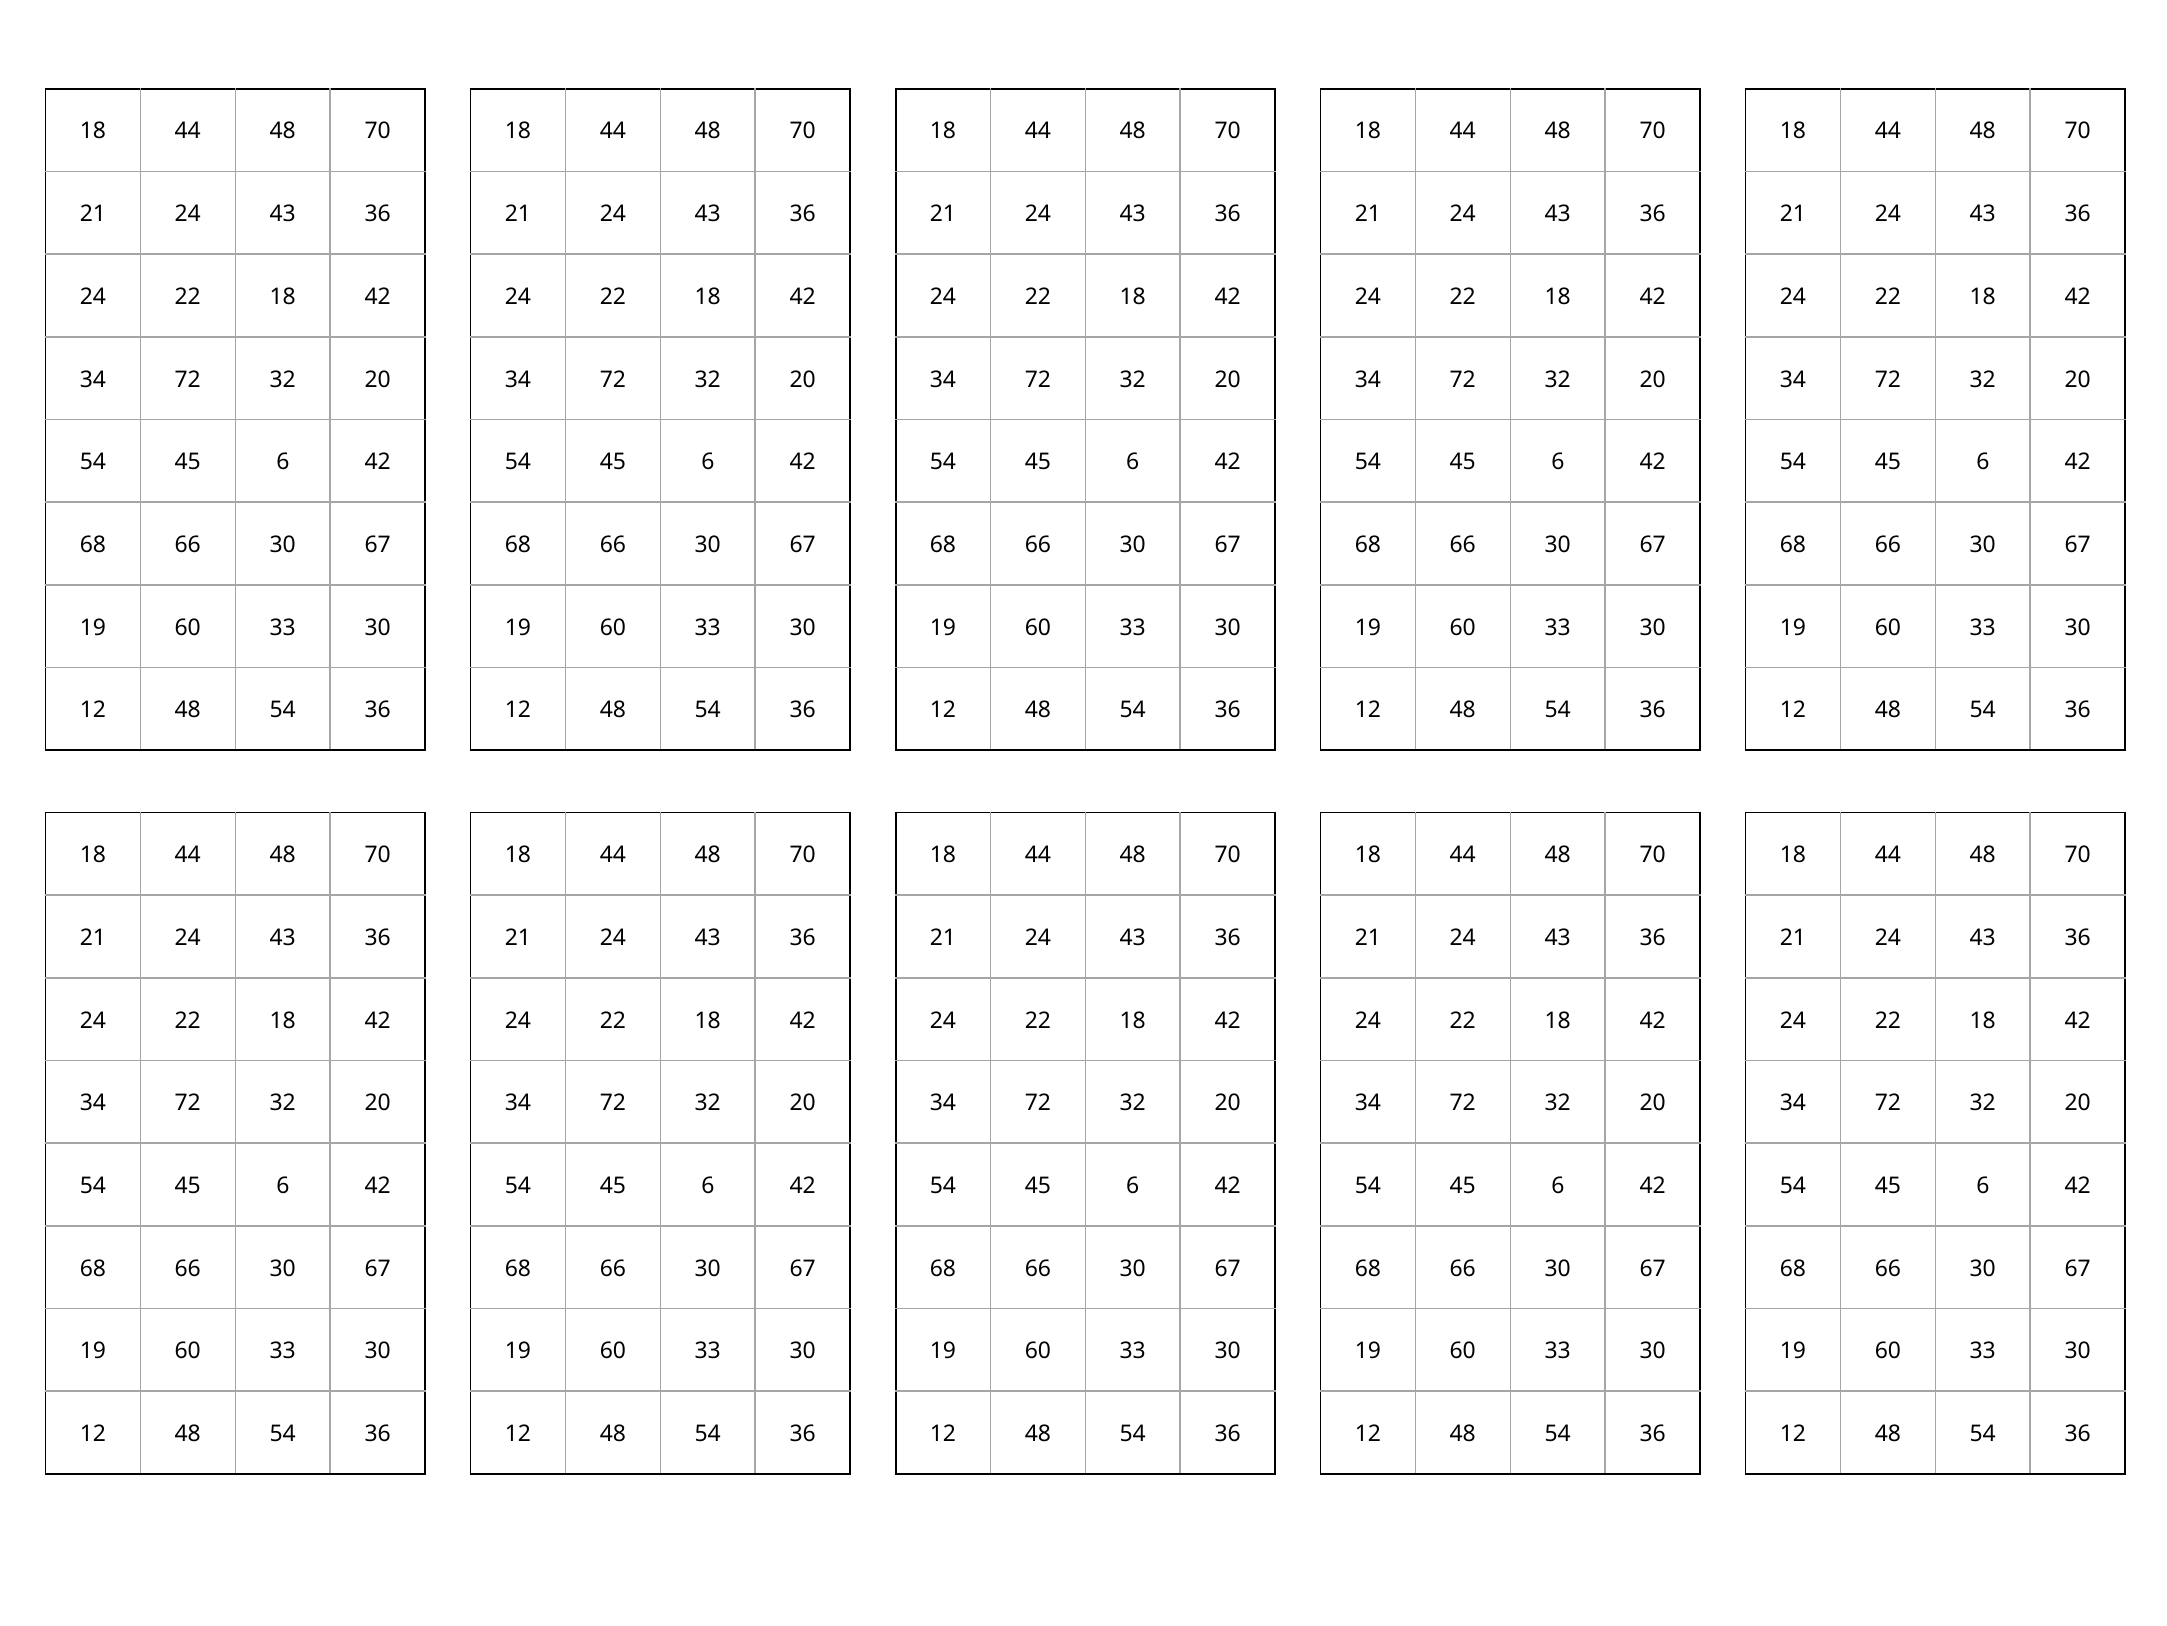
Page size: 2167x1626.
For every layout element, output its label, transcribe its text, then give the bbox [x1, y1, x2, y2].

table_cell 18 [236, 979, 329, 1060]
table_cell 36 [756, 172, 849, 253]
table_cell 6 [1936, 1144, 2029, 1225]
table_cell 20 [1606, 1061, 1699, 1142]
table_header 48 [1511, 813, 1604, 894]
table_cell 19 [1321, 1309, 1415, 1390]
table_cell 24 [566, 172, 660, 253]
table_cell 45 [991, 420, 1085, 501]
table_cell 42 [1181, 979, 1274, 1060]
table_cell 21 [1746, 172, 1840, 253]
table_cell 33 [661, 586, 754, 667]
table_cell 72 [991, 1061, 1085, 1142]
table_header 70 [1606, 90, 1699, 171]
table_cell 6 [236, 420, 329, 501]
table_cell 60 [1416, 586, 1510, 667]
table_cell 24 [471, 979, 565, 1060]
table_cell 32 [1086, 1061, 1179, 1142]
table_header 70 [2031, 813, 2124, 894]
table_header 70 [1181, 813, 1274, 894]
table_cell 6 [1936, 420, 2029, 501]
table_cell 43 [236, 172, 329, 253]
table_cell 18 [661, 255, 754, 336]
table_cell 72 [141, 338, 235, 419]
table_cell 33 [236, 586, 329, 667]
table_cell 32 [1936, 1061, 2029, 1142]
table_cell 54 [661, 1392, 754, 1473]
table_cell 12 [471, 668, 565, 749]
table_cell 24 [471, 255, 565, 336]
table_cell 45 [566, 1144, 660, 1225]
table_cell 54 [661, 668, 754, 749]
table_cell 20 [2031, 1061, 2124, 1142]
table_cell 21 [1321, 896, 1415, 977]
table_cell 22 [141, 979, 235, 1060]
table_cell 33 [236, 1309, 329, 1390]
table_cell 54 [1321, 420, 1415, 501]
table_cell 68 [471, 503, 565, 584]
table_cell 24 [1321, 255, 1415, 336]
table_cell 67 [331, 503, 424, 584]
table_cell 43 [1086, 896, 1179, 977]
table_cell 21 [471, 896, 565, 977]
table_cell 34 [46, 338, 140, 419]
table_cell 68 [897, 503, 990, 584]
table_cell 68 [1321, 1227, 1415, 1308]
table_cell 30 [1181, 586, 1274, 667]
table_cell 36 [2031, 896, 2124, 977]
table_cell 30 [1086, 503, 1179, 584]
table_cell 34 [471, 1061, 565, 1142]
table_cell 24 [1746, 979, 1840, 1060]
table_cell 36 [331, 896, 424, 977]
table_header 48 [1936, 813, 2029, 894]
table_cell 36 [1181, 172, 1274, 253]
table_cell 36 [1181, 1392, 1274, 1473]
table_cell 34 [1746, 338, 1840, 419]
table_cell 54 [1746, 420, 1840, 501]
table_header 48 [1086, 813, 1179, 894]
table_cell 45 [1841, 420, 1935, 501]
table_header 44 [1416, 813, 1510, 894]
table_cell 43 [1936, 896, 2029, 977]
table_header 18 [471, 90, 565, 171]
table_cell 22 [991, 979, 1085, 1060]
table_cell 19 [46, 1309, 140, 1390]
table_cell 54 [1511, 1392, 1604, 1473]
table_cell 24 [1416, 896, 1510, 977]
table_cell 30 [1606, 586, 1699, 667]
table_cell 19 [46, 586, 140, 667]
table_cell 18 [1936, 979, 2029, 1060]
table_cell 18 [1511, 255, 1604, 336]
table_cell 67 [2031, 503, 2124, 584]
table_cell 33 [1511, 1309, 1604, 1390]
table_cell 42 [756, 255, 849, 336]
table_cell 24 [1416, 172, 1510, 253]
table_cell 6 [1086, 1144, 1179, 1225]
table_cell 48 [991, 668, 1085, 749]
table_cell 22 [1841, 255, 1935, 336]
table_cell 30 [1086, 1227, 1179, 1308]
table_cell 67 [1181, 503, 1274, 584]
table_cell 32 [1086, 338, 1179, 419]
table_cell 60 [1841, 586, 1935, 667]
table_cell 68 [46, 1227, 140, 1308]
table_cell 60 [1416, 1309, 1510, 1390]
table_cell 30 [1936, 503, 2029, 584]
table_cell 36 [1181, 896, 1274, 977]
table_cell 24 [991, 896, 1085, 977]
table_cell 54 [897, 420, 990, 501]
table_cell 54 [1511, 668, 1604, 749]
table_cell 21 [897, 896, 990, 977]
table_cell 54 [1746, 1144, 1840, 1225]
table_cell 54 [1086, 1392, 1179, 1473]
table_cell 30 [756, 1309, 849, 1390]
table_cell 60 [991, 1309, 1085, 1390]
table_cell 43 [661, 896, 754, 977]
table_cell 34 [1321, 1061, 1415, 1142]
table_header 18 [1746, 90, 1840, 171]
table_cell 68 [46, 503, 140, 584]
table_cell 54 [897, 1144, 990, 1225]
table_cell 42 [2031, 420, 2124, 501]
table_cell 21 [46, 896, 140, 977]
table_cell 19 [1746, 1309, 1840, 1390]
table_cell 54 [236, 668, 329, 749]
table_cell 19 [471, 586, 565, 667]
table_cell 48 [991, 1392, 1085, 1473]
table_cell 18 [1086, 255, 1179, 336]
table_cell 48 [1841, 1392, 1935, 1473]
table_cell 54 [1936, 1392, 2029, 1473]
table_cell 18 [1511, 979, 1604, 1060]
table_header 18 [46, 90, 140, 171]
table_cell 42 [2031, 255, 2124, 336]
table_cell 20 [331, 1061, 424, 1142]
table_header 44 [141, 813, 235, 894]
table_cell 36 [756, 668, 849, 749]
table_cell 32 [661, 1061, 754, 1142]
table_cell 36 [1181, 668, 1274, 749]
table_cell 24 [141, 172, 235, 253]
table_cell 45 [566, 420, 660, 501]
table_cell 19 [471, 1309, 565, 1390]
table_header 44 [1416, 90, 1510, 171]
table_cell 72 [1841, 1061, 1935, 1142]
table_cell 24 [1321, 979, 1415, 1060]
table_header 48 [1086, 90, 1179, 171]
table_cell 42 [2031, 1144, 2124, 1225]
table_cell 12 [1321, 668, 1415, 749]
table_cell 43 [1511, 896, 1604, 977]
table_cell 67 [2031, 1227, 2124, 1308]
table_cell 30 [661, 1227, 754, 1308]
table_header 48 [661, 90, 754, 171]
table_header 44 [991, 813, 1085, 894]
table_cell 32 [236, 338, 329, 419]
table_cell 42 [756, 979, 849, 1060]
table_cell 18 [236, 255, 329, 336]
table_cell 68 [1746, 503, 1840, 584]
table_cell 33 [1086, 586, 1179, 667]
table_cell 48 [1841, 668, 1935, 749]
table_cell 68 [471, 1227, 565, 1308]
table_cell 24 [1746, 255, 1840, 336]
table_cell 72 [1841, 338, 1935, 419]
table_cell 24 [1841, 172, 1935, 253]
table_cell 42 [756, 1144, 849, 1225]
table_cell 45 [1841, 1144, 1935, 1225]
table_cell 45 [141, 1144, 235, 1225]
table_header 48 [236, 90, 329, 171]
table_header 18 [897, 813, 990, 894]
table_cell 30 [1511, 1227, 1604, 1308]
table_cell 6 [1511, 1144, 1604, 1225]
table_cell 66 [1416, 503, 1510, 584]
table_cell 20 [756, 1061, 849, 1142]
table_cell 12 [46, 668, 140, 749]
table_cell 33 [1936, 586, 2029, 667]
table_cell 42 [1606, 255, 1699, 336]
table_cell 12 [1746, 1392, 1840, 1473]
table_header 48 [236, 813, 329, 894]
table_cell 54 [1936, 668, 2029, 749]
table_cell 20 [331, 338, 424, 419]
table_cell 30 [236, 503, 329, 584]
table_cell 21 [46, 172, 140, 253]
table_cell 67 [756, 503, 849, 584]
table_cell 67 [756, 1227, 849, 1308]
table_cell 66 [1841, 1227, 1935, 1308]
table_cell 24 [991, 172, 1085, 253]
table_header 18 [471, 813, 565, 894]
table_cell 60 [141, 586, 235, 667]
table_cell 45 [1416, 420, 1510, 501]
table_cell 60 [991, 586, 1085, 667]
table_cell 30 [756, 586, 849, 667]
table_cell 12 [897, 1392, 990, 1473]
table_cell 21 [1746, 896, 1840, 977]
table_cell 34 [46, 1061, 140, 1142]
table_cell 54 [236, 1392, 329, 1473]
table_cell 24 [1841, 896, 1935, 977]
table_cell 36 [1606, 172, 1699, 253]
table_cell 36 [331, 172, 424, 253]
table_cell 30 [661, 503, 754, 584]
table_cell 68 [897, 1227, 990, 1308]
table_cell 36 [1606, 1392, 1699, 1473]
table_cell 22 [1416, 979, 1510, 1060]
table_cell 42 [1606, 1144, 1699, 1225]
table_cell 6 [236, 1144, 329, 1225]
table_cell 21 [897, 172, 990, 253]
table_cell 42 [331, 420, 424, 501]
table_cell 43 [1511, 172, 1604, 253]
table_cell 36 [331, 1392, 424, 1473]
table_header 70 [756, 90, 849, 171]
table_cell 48 [141, 668, 235, 749]
table_cell 20 [1181, 338, 1274, 419]
table_header 44 [566, 813, 660, 894]
table_cell 34 [897, 338, 990, 419]
table_cell 54 [1321, 1144, 1415, 1225]
table_header 70 [756, 813, 849, 894]
table_cell 54 [471, 420, 565, 501]
table_cell 18 [661, 979, 754, 1060]
table_cell 42 [331, 255, 424, 336]
table_cell 54 [46, 420, 140, 501]
table_cell 48 [1416, 1392, 1510, 1473]
table_cell 30 [331, 1309, 424, 1390]
table_cell 67 [1181, 1227, 1274, 1308]
table_cell 24 [566, 896, 660, 977]
table_cell 60 [566, 586, 660, 667]
table_cell 68 [1321, 503, 1415, 584]
table_cell 12 [471, 1392, 565, 1473]
table_cell 30 [331, 586, 424, 667]
table_cell 6 [661, 420, 754, 501]
table_cell 72 [991, 338, 1085, 419]
table_cell 43 [661, 172, 754, 253]
table_cell 33 [1511, 586, 1604, 667]
table_header 18 [897, 90, 990, 171]
table_cell 22 [991, 255, 1085, 336]
table_header 44 [1841, 90, 1935, 171]
table_cell 24 [141, 896, 235, 977]
table_cell 66 [991, 503, 1085, 584]
table_cell 45 [141, 420, 235, 501]
table_cell 36 [2031, 172, 2124, 253]
table_cell 48 [141, 1392, 235, 1473]
table_cell 43 [1936, 172, 2029, 253]
table_cell 54 [1086, 668, 1179, 749]
table_cell 22 [566, 255, 660, 336]
table_cell 34 [897, 1061, 990, 1142]
table_cell 22 [1416, 255, 1510, 336]
table_cell 42 [1606, 979, 1699, 1060]
table_cell 60 [1841, 1309, 1935, 1390]
table_cell 22 [1841, 979, 1935, 1060]
table_cell 48 [566, 1392, 660, 1473]
table_cell 6 [1086, 420, 1179, 501]
table_cell 12 [1746, 668, 1840, 749]
table_cell 22 [141, 255, 235, 336]
table_cell 30 [1606, 1309, 1699, 1390]
table_cell 32 [1936, 338, 2029, 419]
table_cell 33 [661, 1309, 754, 1390]
table_cell 72 [1416, 338, 1510, 419]
table_cell 36 [756, 1392, 849, 1473]
table_cell 20 [1606, 338, 1699, 419]
table_cell 32 [1511, 1061, 1604, 1142]
table_header 48 [1936, 90, 2029, 171]
table_cell 48 [566, 668, 660, 749]
table_cell 36 [1606, 668, 1699, 749]
table_cell 30 [1511, 503, 1604, 584]
table_cell 24 [897, 255, 990, 336]
table_header 48 [1511, 90, 1604, 171]
table_header 44 [1841, 813, 1935, 894]
table_header 70 [1606, 813, 1699, 894]
table_cell 30 [2031, 586, 2124, 667]
table_cell 12 [897, 668, 990, 749]
table_cell 21 [1321, 172, 1415, 253]
table_cell 42 [1181, 255, 1274, 336]
table_cell 19 [1321, 586, 1415, 667]
table_cell 24 [897, 979, 990, 1060]
table_cell 32 [661, 338, 754, 419]
table_header 44 [566, 90, 660, 171]
table_cell 20 [2031, 338, 2124, 419]
table_cell 36 [331, 668, 424, 749]
table_header 18 [1746, 813, 1840, 894]
table_header 48 [661, 813, 754, 894]
table_cell 42 [331, 979, 424, 1060]
table_cell 32 [1511, 338, 1604, 419]
table_cell 72 [566, 1061, 660, 1142]
table_header 18 [46, 813, 140, 894]
table_cell 6 [661, 1144, 754, 1225]
table_cell 20 [756, 338, 849, 419]
table_cell 6 [1511, 420, 1604, 501]
table_cell 19 [897, 1309, 990, 1390]
table_header 70 [2031, 90, 2124, 171]
table_cell 12 [1321, 1392, 1415, 1473]
table_cell 30 [1936, 1227, 2029, 1308]
table_header 70 [1181, 90, 1274, 171]
table_cell 18 [1936, 255, 2029, 336]
table_cell 32 [236, 1061, 329, 1142]
table_cell 66 [1416, 1227, 1510, 1308]
table_cell 42 [1181, 420, 1274, 501]
table_cell 45 [991, 1144, 1085, 1225]
table_cell 36 [1606, 896, 1699, 977]
table_cell 30 [1181, 1309, 1274, 1390]
table_cell 42 [1181, 1144, 1274, 1225]
table_cell 54 [471, 1144, 565, 1225]
table_cell 67 [1606, 1227, 1699, 1308]
table_cell 42 [1606, 420, 1699, 501]
table_cell 43 [236, 896, 329, 977]
table_cell 22 [566, 979, 660, 1060]
table_cell 30 [2031, 1309, 2124, 1390]
table_cell 12 [46, 1392, 140, 1473]
table_cell 34 [471, 338, 565, 419]
table_cell 42 [756, 420, 849, 501]
table_cell 43 [1086, 172, 1179, 253]
table_cell 60 [566, 1309, 660, 1390]
table_cell 42 [331, 1144, 424, 1225]
table_cell 20 [1181, 1061, 1274, 1142]
table_header 70 [331, 813, 424, 894]
table_cell 67 [1606, 503, 1699, 584]
table_cell 66 [566, 503, 660, 584]
table_cell 66 [141, 1227, 235, 1308]
table_cell 36 [2031, 668, 2124, 749]
table_cell 21 [471, 172, 565, 253]
table_cell 42 [2031, 979, 2124, 1060]
table_cell 60 [141, 1309, 235, 1390]
table_cell 36 [2031, 1392, 2124, 1473]
table_header 18 [1321, 813, 1415, 894]
table_cell 24 [46, 255, 140, 336]
table_cell 19 [1746, 586, 1840, 667]
table_cell 45 [1416, 1144, 1510, 1225]
table_cell 34 [1746, 1061, 1840, 1142]
table_cell 66 [141, 503, 235, 584]
table_cell 72 [1416, 1061, 1510, 1142]
table_cell 36 [756, 896, 849, 977]
table_cell 72 [566, 338, 660, 419]
table_cell 66 [1841, 503, 1935, 584]
table_cell 18 [1086, 979, 1179, 1060]
table_cell 72 [141, 1061, 235, 1142]
table_cell 66 [991, 1227, 1085, 1308]
table_cell 67 [331, 1227, 424, 1308]
table_header 18 [1321, 90, 1415, 171]
table_cell 30 [236, 1227, 329, 1308]
table_header 44 [141, 90, 235, 171]
table_cell 48 [1416, 668, 1510, 749]
table_cell 66 [566, 1227, 660, 1308]
table_cell 54 [46, 1144, 140, 1225]
table_cell 19 [897, 586, 990, 667]
table_header 70 [331, 90, 424, 171]
table_cell 34 [1321, 338, 1415, 419]
table_header 44 [991, 90, 1085, 171]
table_cell 24 [46, 979, 140, 1060]
table_cell 33 [1936, 1309, 2029, 1390]
table_cell 33 [1086, 1309, 1179, 1390]
table_cell 68 [1746, 1227, 1840, 1308]
